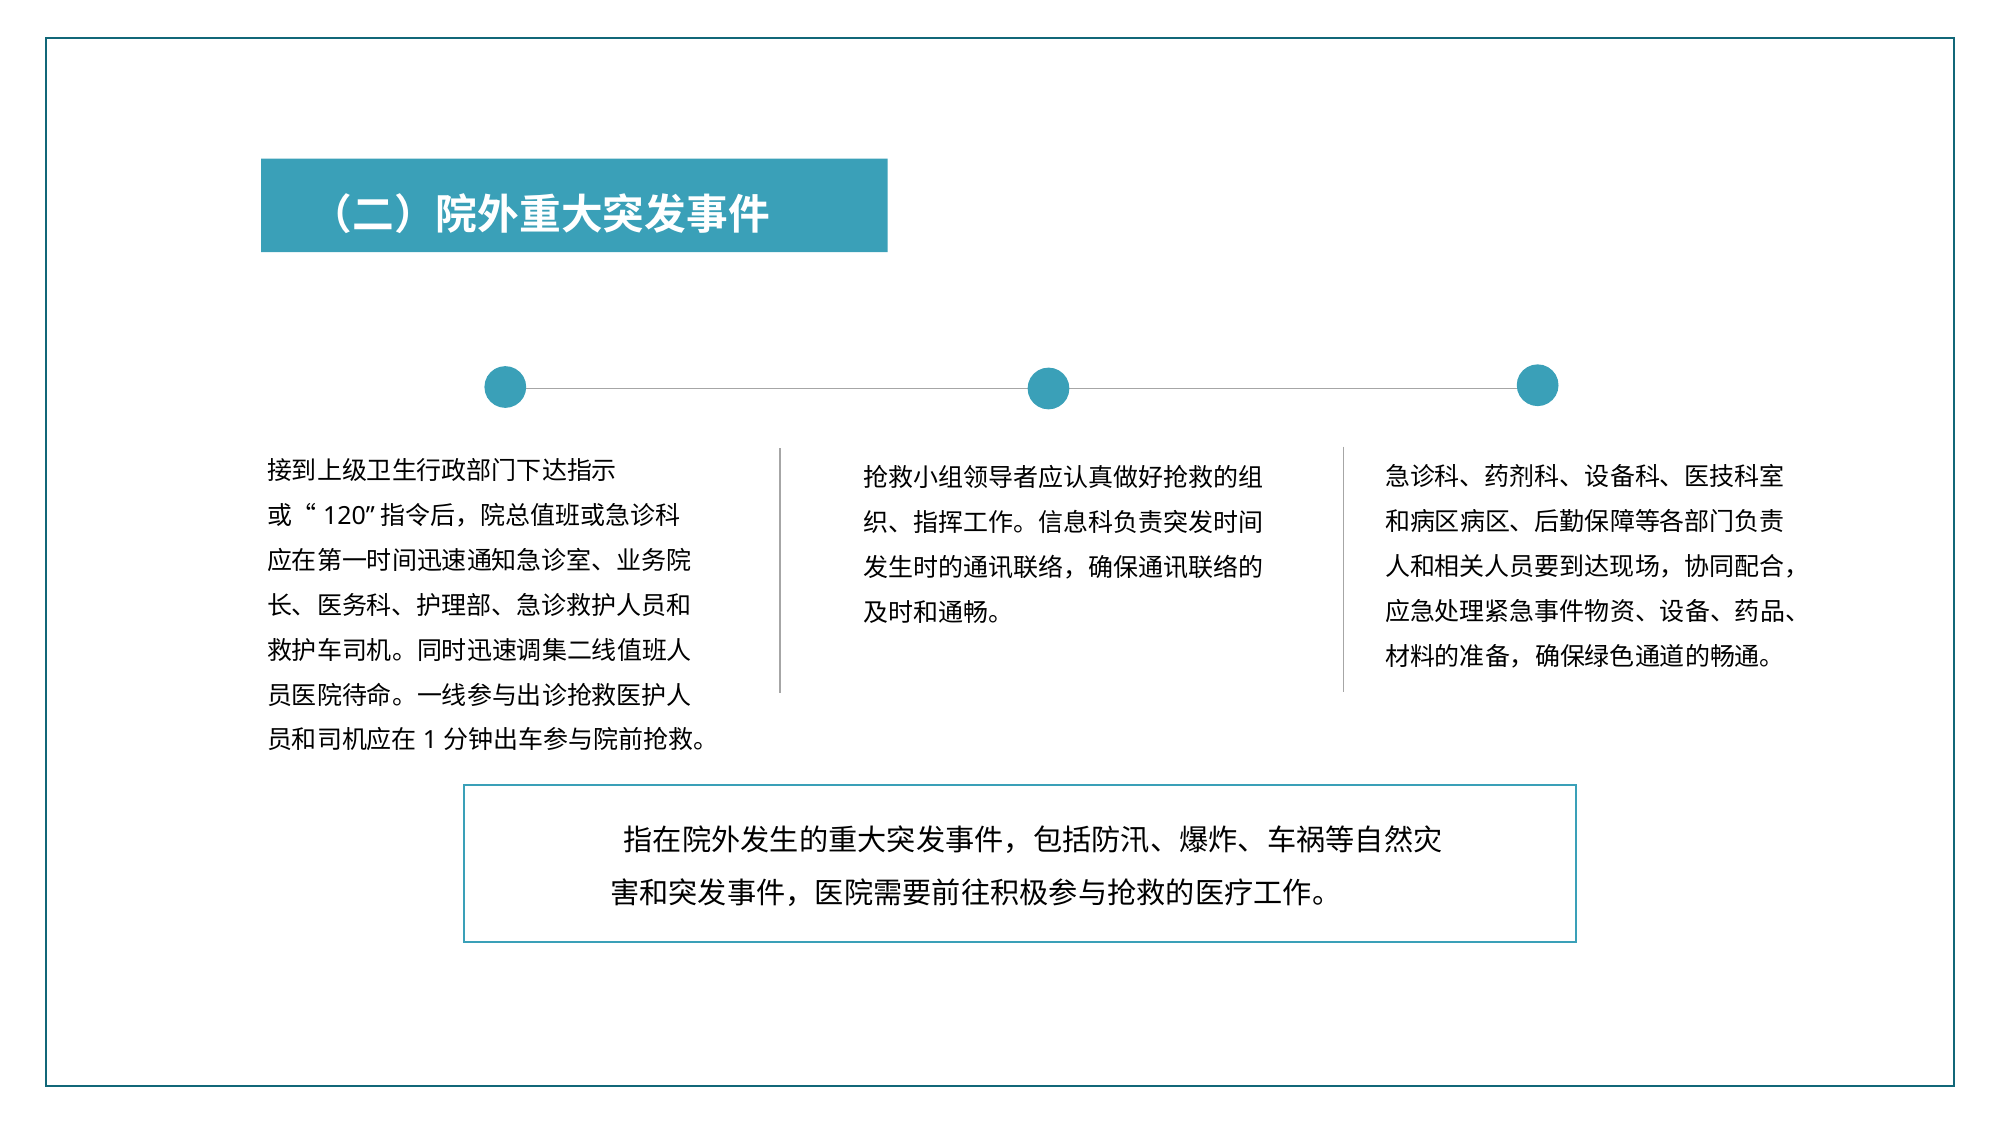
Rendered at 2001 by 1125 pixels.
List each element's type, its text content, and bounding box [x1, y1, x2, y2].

text_box [483, 365, 528, 409]
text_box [252, 432, 1811, 812]
text_box （二）院外重大突发事件 [295, 155, 785, 246]
text_box [260, 158, 889, 253]
text_box [1026, 366, 1071, 388]
text_box [1515, 363, 1560, 408]
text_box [464, 785, 1576, 943]
text_box [1026, 389, 1071, 411]
